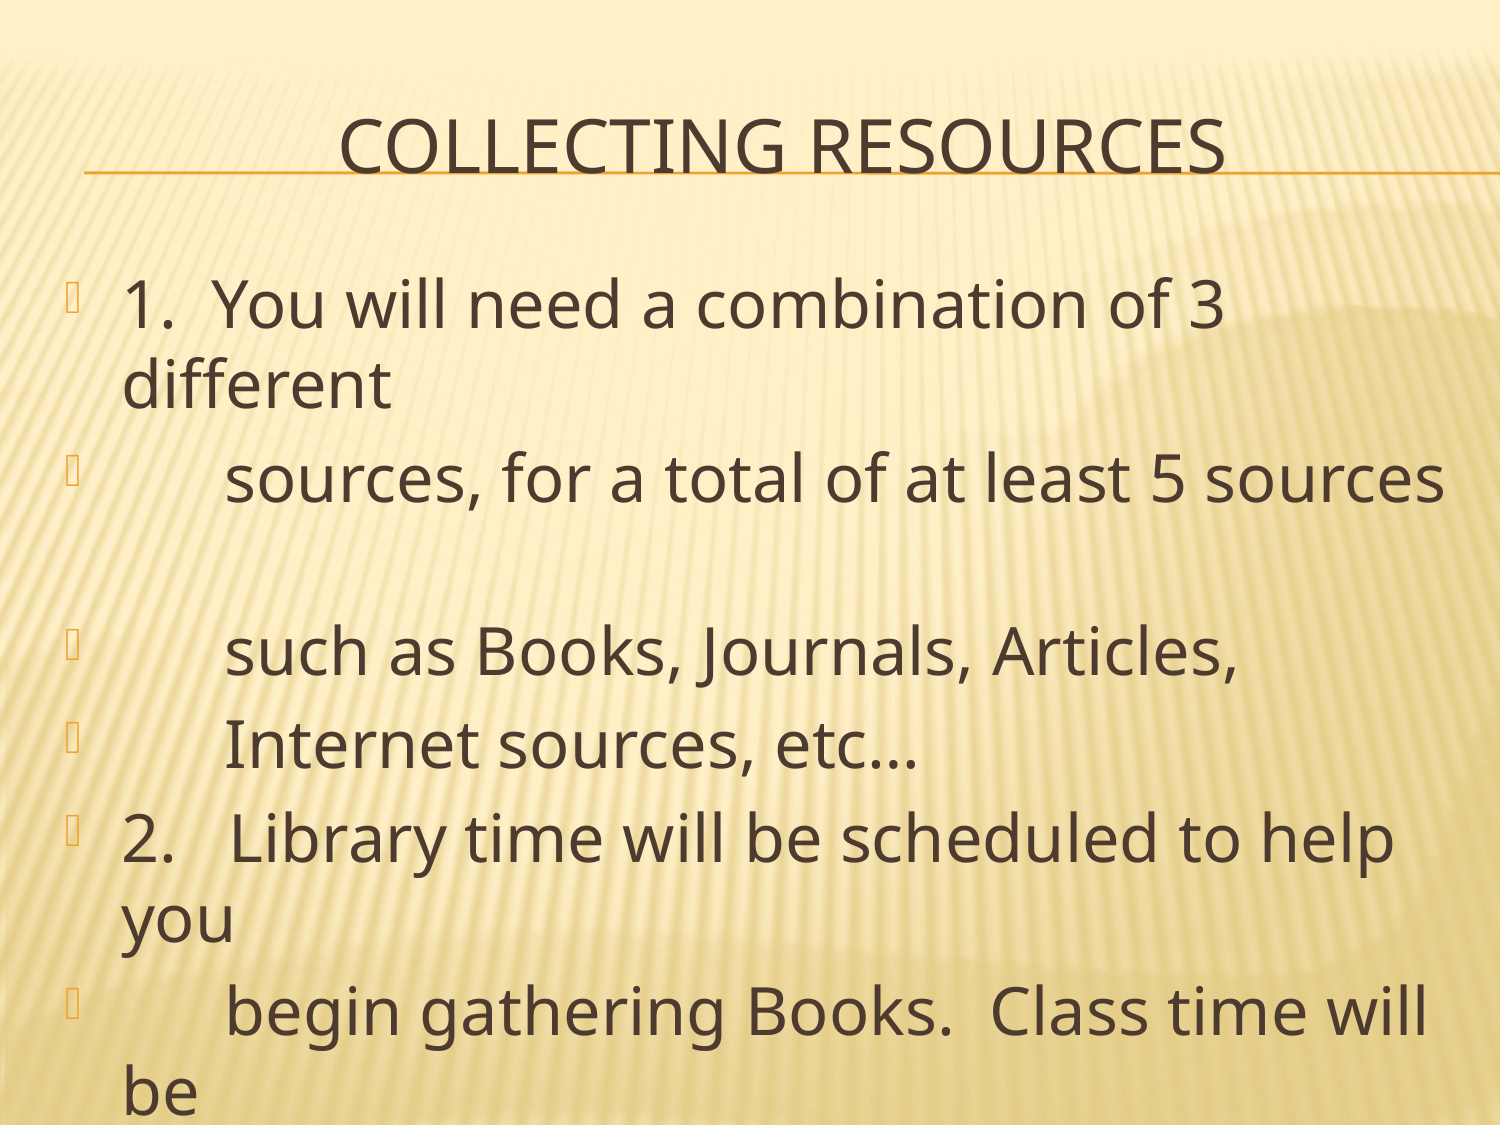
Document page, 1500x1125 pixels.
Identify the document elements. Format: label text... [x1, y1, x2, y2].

title Collecting resources [50, 75, 1475, 213]
list 1. You will need a combination of 3 different sources, for a total of at least 5 sources such as Books, Journals, Articles, Internet sources, etc… 2. Library time will be scheduled to help you begin gathering Books. Class time will be scheduled to gather other Internet sources. [50, 254, 1475, 998]
